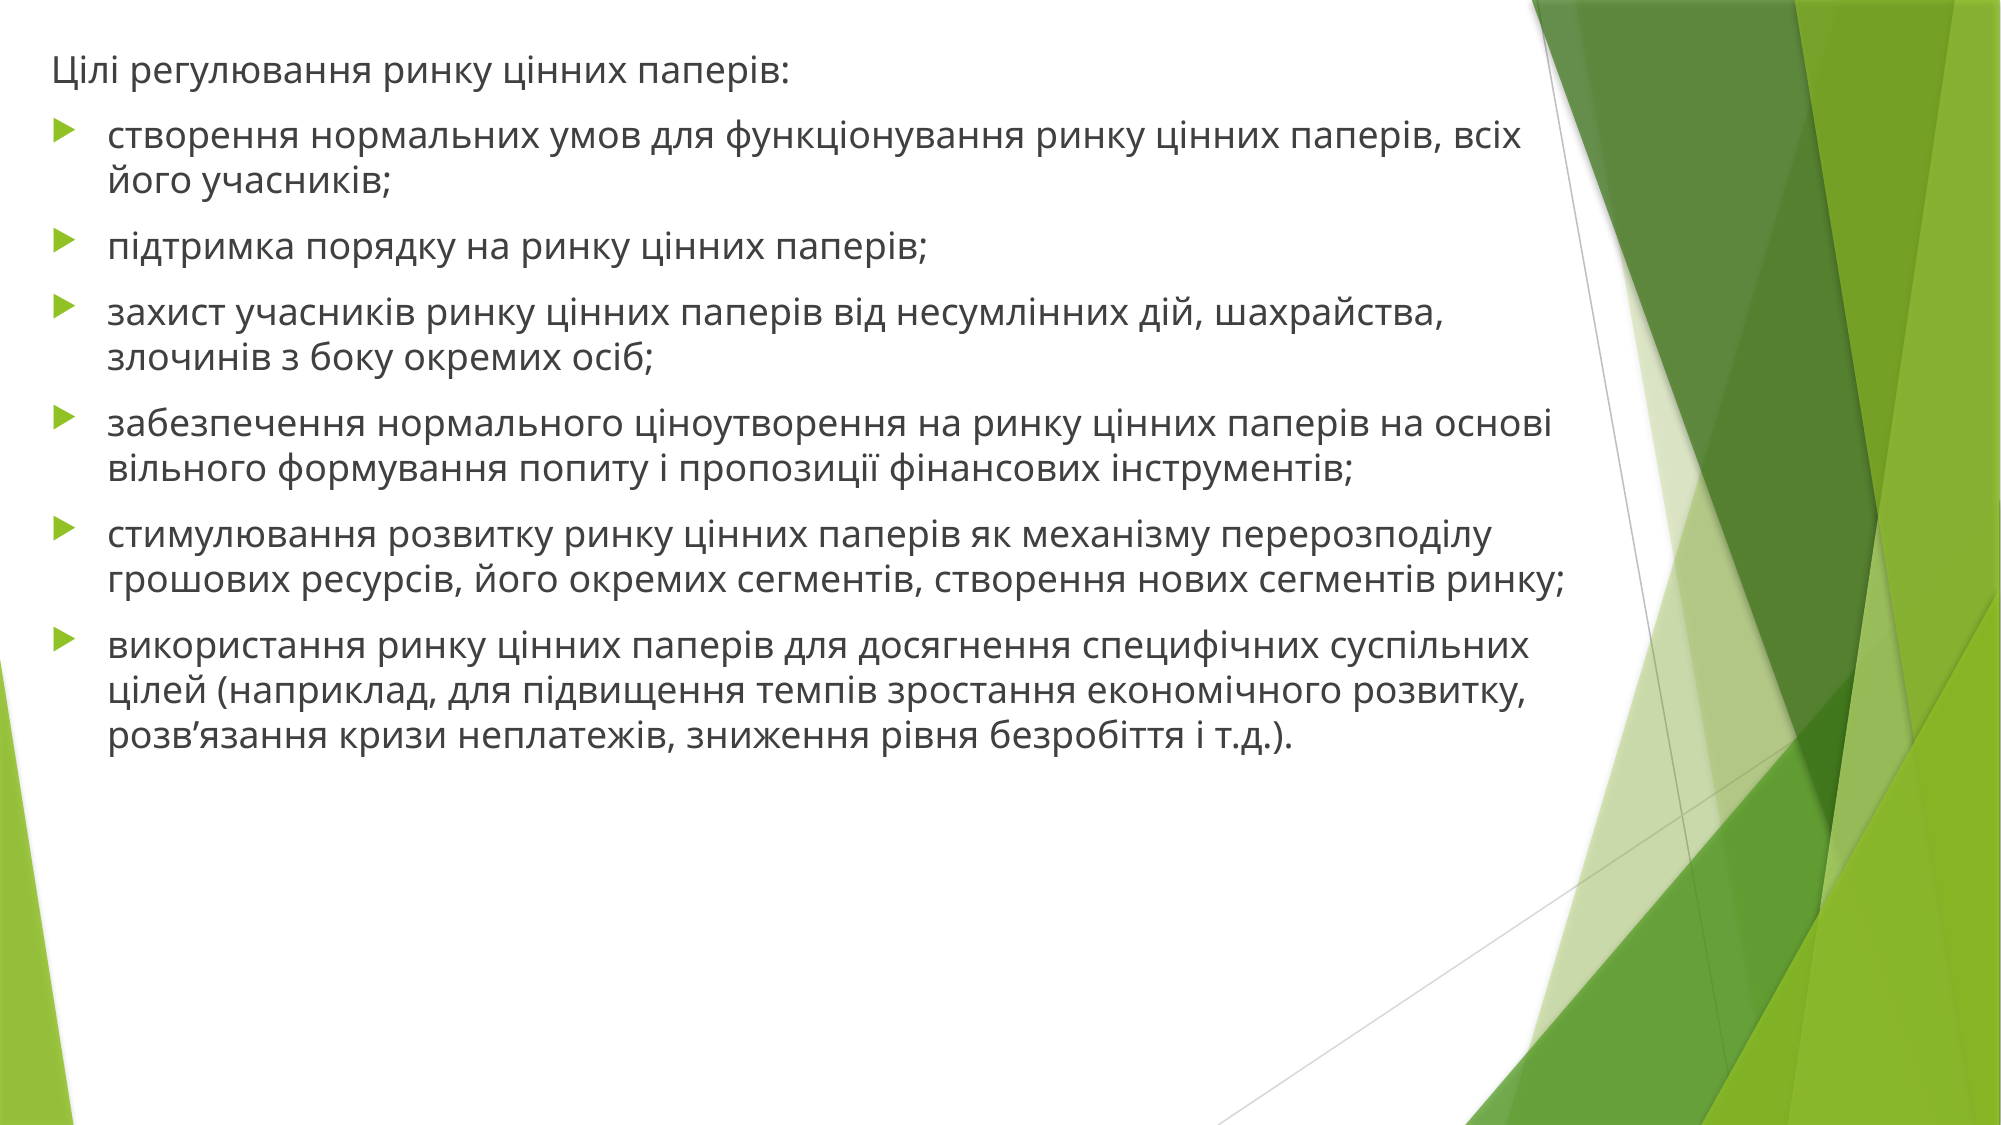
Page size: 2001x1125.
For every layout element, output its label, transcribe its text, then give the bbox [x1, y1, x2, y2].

list Цілі регулювання ринку цінних паперів: створення нормальних умов для функціонування ринку цінних паперів, всіх його учасників; підтримка порядку на ринку цінних паперів; захист учасників ринку цінних паперів від несумлінних дій, шахрайства, злочинів з боку окремих осіб; забезпечення нормального ціноутворення на ринку цінних паперів на основі вільного формування попиту і пропозиції фінансових інструментів; стимулювання розвитку ринку цінних паперів як механізму перерозподілу грошових ресурсів, його окремих сегментів, створення нових сегментів ринку; використання ринку цінних паперів для досягнення специфічних суспільних цілей (наприклад, для підвищення темпів зростання економічного розвитку, розв’язання кризи неплатежів, зниження рівня безробіття і т.д.). [35, 38, 1599, 1073]
